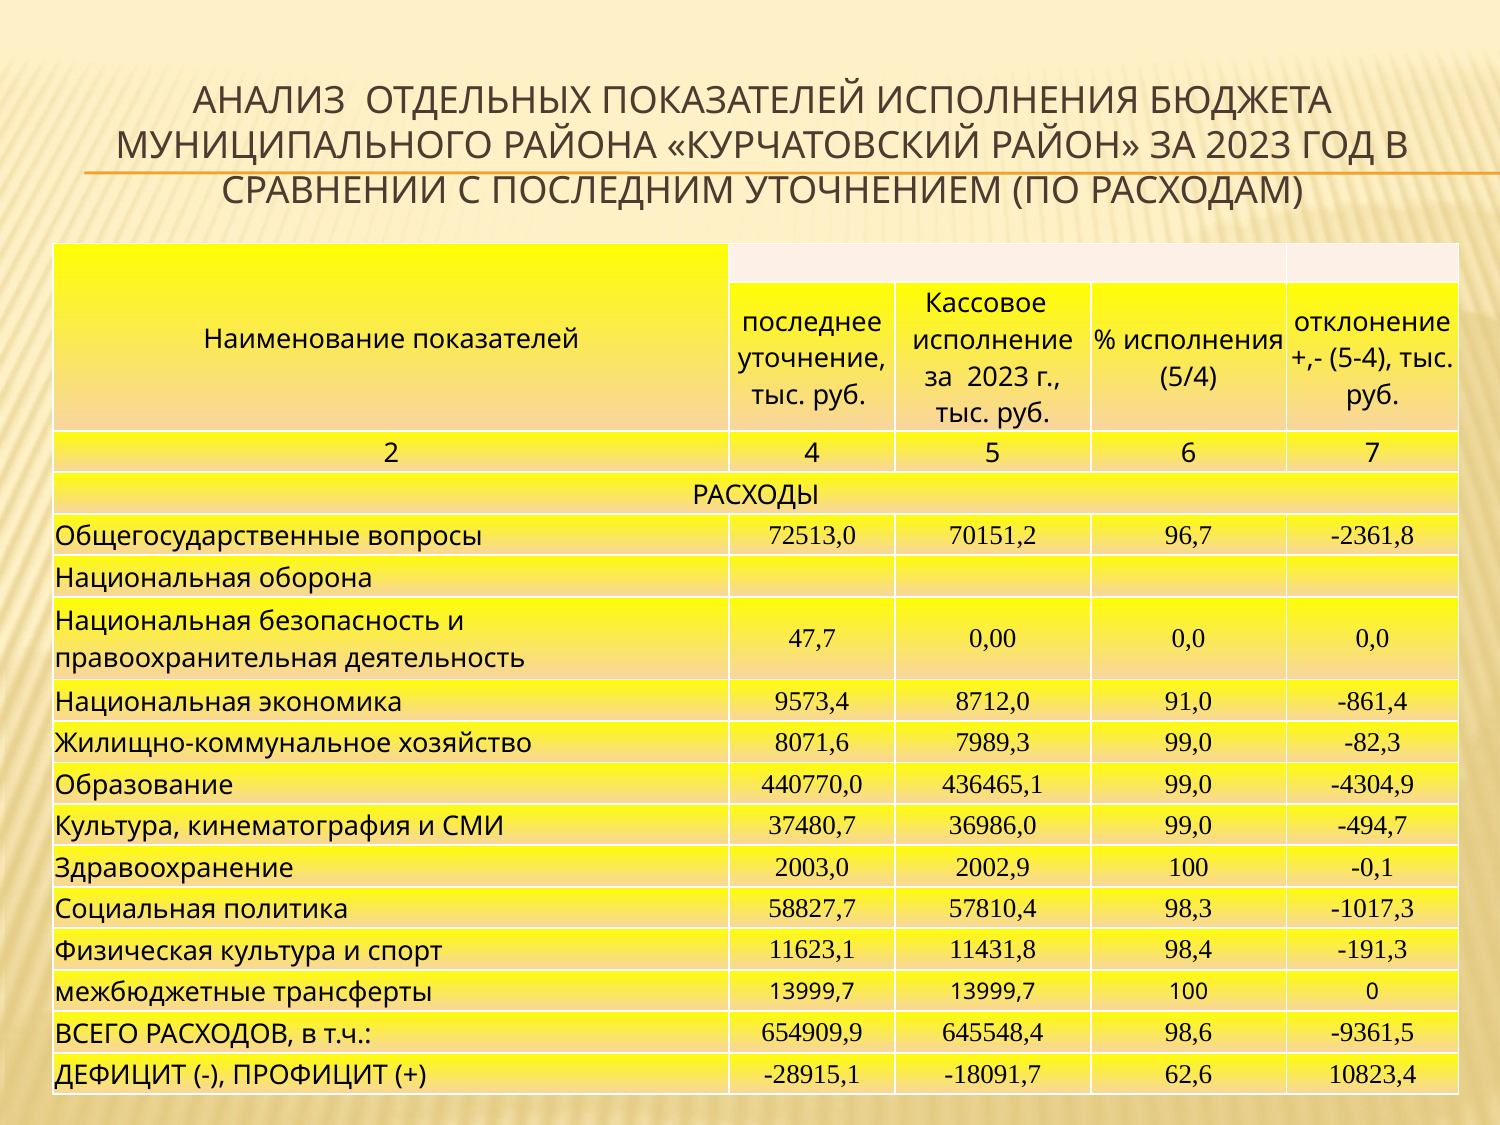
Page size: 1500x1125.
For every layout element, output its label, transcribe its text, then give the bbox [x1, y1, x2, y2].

table_cell [730, 556, 894, 596]
table_cell 100 [1092, 971, 1286, 1010]
table_cell 62,6 [1092, 1054, 1286, 1093]
table_cell % исполнения (5/4) [1092, 283, 1286, 430]
table_cell [1287, 556, 1458, 596]
table_cell -82,3 [1287, 722, 1458, 762]
table_cell -9361,5 [1287, 1012, 1458, 1052]
table_cell Общегосударственные вопросы [54, 515, 728, 554]
table_cell ДЕФИЦИТ (-), ПРОФИЦИТ (+) [54, 1054, 728, 1093]
table_cell Кассовое исполнение за 2023 г., тыс. руб. [896, 283, 1090, 430]
table_cell 0,00 [896, 598, 1090, 679]
table_cell 10823,4 [1287, 1054, 1458, 1093]
table_cell 7 [1287, 432, 1458, 471]
table_cell 99,0 [1092, 722, 1286, 762]
table_cell -1017,3 [1287, 888, 1458, 927]
table_cell 98,6 [1092, 1012, 1286, 1052]
table_cell 4 [730, 432, 894, 471]
title Анализ отдельных показателей исполнения бюджета муниципального района «Курчатовский район» за 2023 год в сравнении с последним уточнением (по расходам) [50, 75, 1475, 213]
table_cell Жилищно-коммунальное хозяйство [54, 722, 728, 762]
table_cell -191,3 [1287, 929, 1458, 969]
table_header [730, 244, 1286, 281]
table_cell Здравоохранение [54, 846, 728, 886]
table_cell 0 [1287, 971, 1458, 1010]
table_cell 98,3 [1092, 888, 1286, 927]
table_cell отклонение +,- (5-4), тыс. руб. [1287, 283, 1458, 430]
table_cell Социальная политика [54, 888, 728, 927]
table_cell 2 [54, 432, 728, 471]
table_cell РАСХОДЫ [54, 473, 1458, 513]
table_cell Национальная экономика [54, 680, 728, 720]
table_cell 99,0 [1092, 805, 1286, 844]
table_cell Национальная безопасность и правоохранительная деятельность [54, 598, 728, 679]
table_cell межбюджетные трансферты [54, 971, 728, 1010]
table_cell -18091,7 [896, 1054, 1090, 1093]
table_cell 13999,7 [730, 971, 894, 1010]
table_cell -2361,8 [1287, 515, 1458, 554]
table_cell -28915,1 [730, 1054, 894, 1093]
table_cell 11623,1 [730, 929, 894, 969]
table_cell 9573,4 [730, 680, 894, 720]
table_cell 36986,0 [896, 805, 1090, 844]
table_header Наименование показателей [54, 244, 728, 430]
table_cell 654909,9 [730, 1012, 894, 1052]
table_cell [1092, 556, 1286, 596]
table_cell 47,7 [730, 598, 894, 679]
table_cell 8071,6 [730, 722, 894, 762]
table_cell 7989,3 [896, 722, 1090, 762]
table_cell Культура, кинематография и СМИ [54, 805, 728, 844]
table_cell 440770,0 [730, 763, 894, 803]
table_cell 37480,7 [730, 805, 894, 844]
table_cell 98,4 [1092, 929, 1286, 969]
table_cell 436465,1 [896, 763, 1090, 803]
table_cell последнее уточнение, тыс. руб. [730, 283, 894, 430]
table_cell 58827,7 [730, 888, 894, 927]
table_cell 96,7 [1092, 515, 1286, 554]
table_cell Национальная оборона [54, 556, 728, 596]
table_cell 13999,7 [896, 971, 1090, 1010]
table_cell 70151,2 [896, 515, 1090, 554]
table_cell 2003,0 [730, 846, 894, 886]
table_cell 11431,8 [896, 929, 1090, 969]
table_cell ВСЕГО РАСХОДОВ, в т.ч.: [54, 1012, 728, 1052]
table_cell Образование [54, 763, 728, 803]
table_cell 6 [1092, 432, 1286, 471]
table_cell Физическая культура и спорт [54, 929, 728, 969]
table_cell 0,0 [1287, 598, 1458, 679]
table_cell 8712,0 [896, 680, 1090, 720]
picture [0, 0, 1500, 1125]
table_cell 72513,0 [730, 515, 894, 554]
table_cell 100 [1092, 846, 1286, 886]
table_cell -494,7 [1287, 805, 1458, 844]
table_cell 2002,9 [896, 846, 1090, 886]
table_cell 57810,4 [896, 888, 1090, 927]
table_cell -0,1 [1287, 846, 1458, 886]
table_header [1287, 244, 1458, 281]
table_cell 99,0 [1092, 763, 1286, 803]
table_cell -4304,9 [1287, 763, 1458, 803]
table_cell 5 [896, 432, 1090, 471]
table_cell -861,4 [1287, 680, 1458, 720]
table_cell 91,0 [1092, 680, 1286, 720]
table_cell 0,0 [1092, 598, 1286, 679]
table_cell 645548,4 [896, 1012, 1090, 1052]
table_cell [896, 556, 1090, 596]
